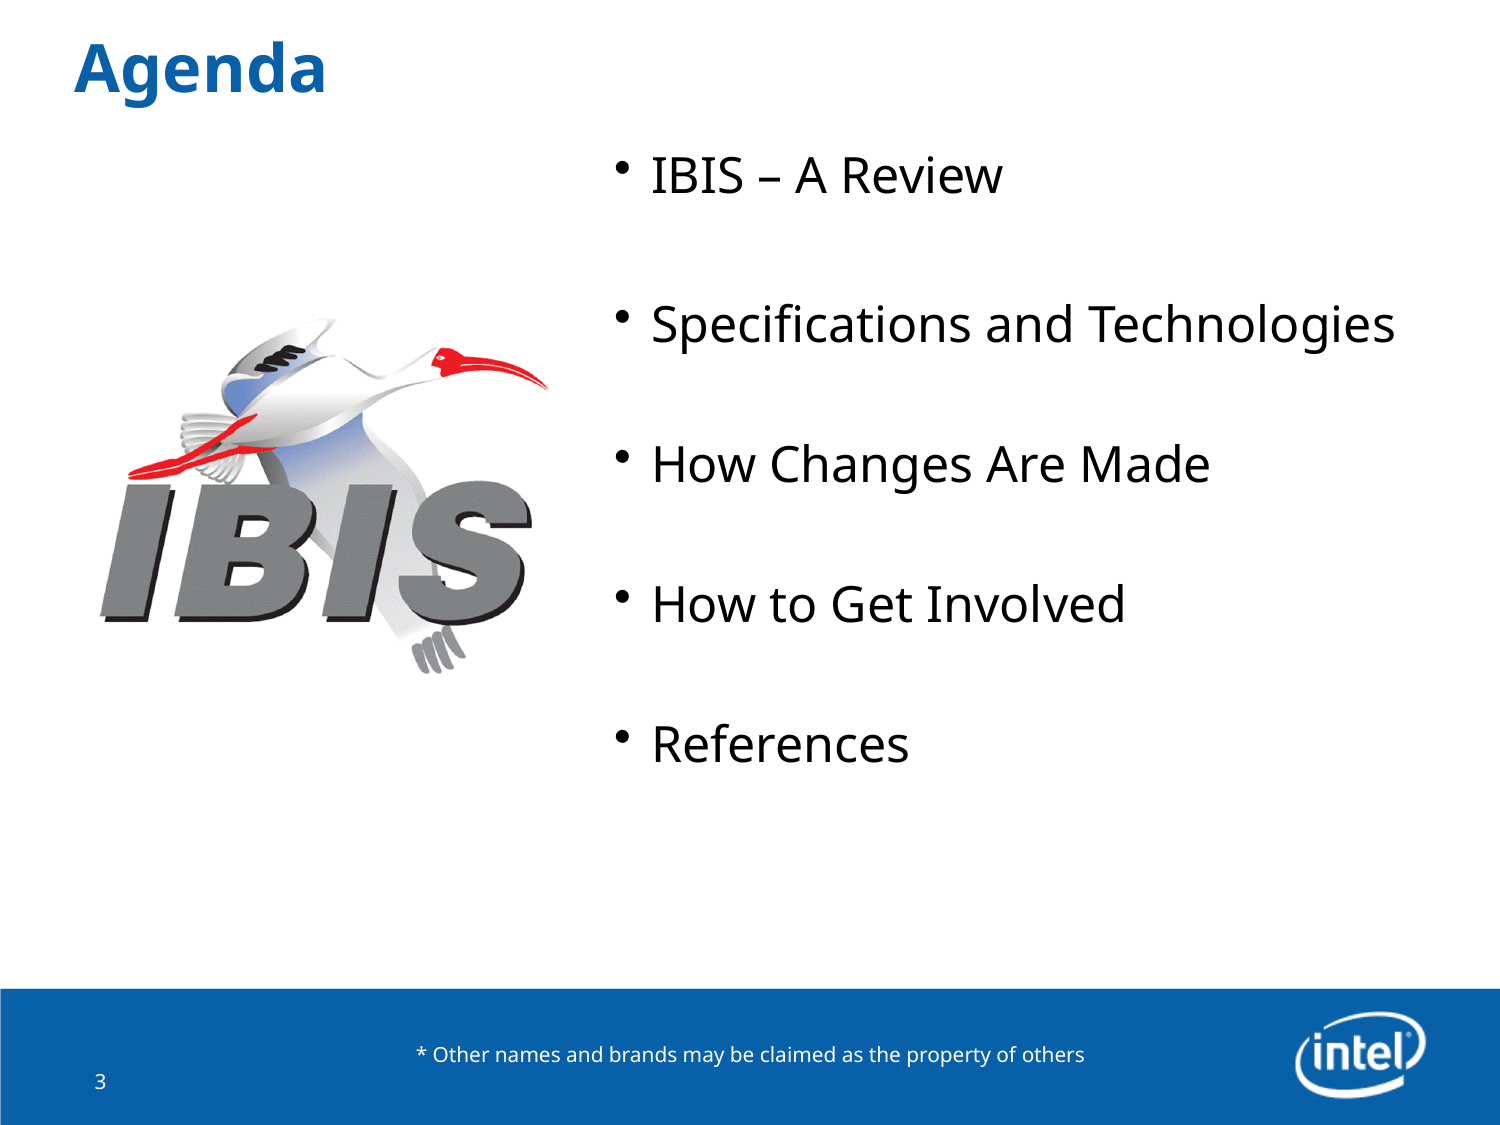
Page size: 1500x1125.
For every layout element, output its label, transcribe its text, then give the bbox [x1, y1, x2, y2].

picture [1294, 1011, 1428, 1101]
list IBIS – A Review Specifications and Technologies How Changes Are Made How to Get Involved References [613, 142, 1465, 1006]
picture [35, 284, 601, 709]
title Agenda [74, 25, 1427, 173]
